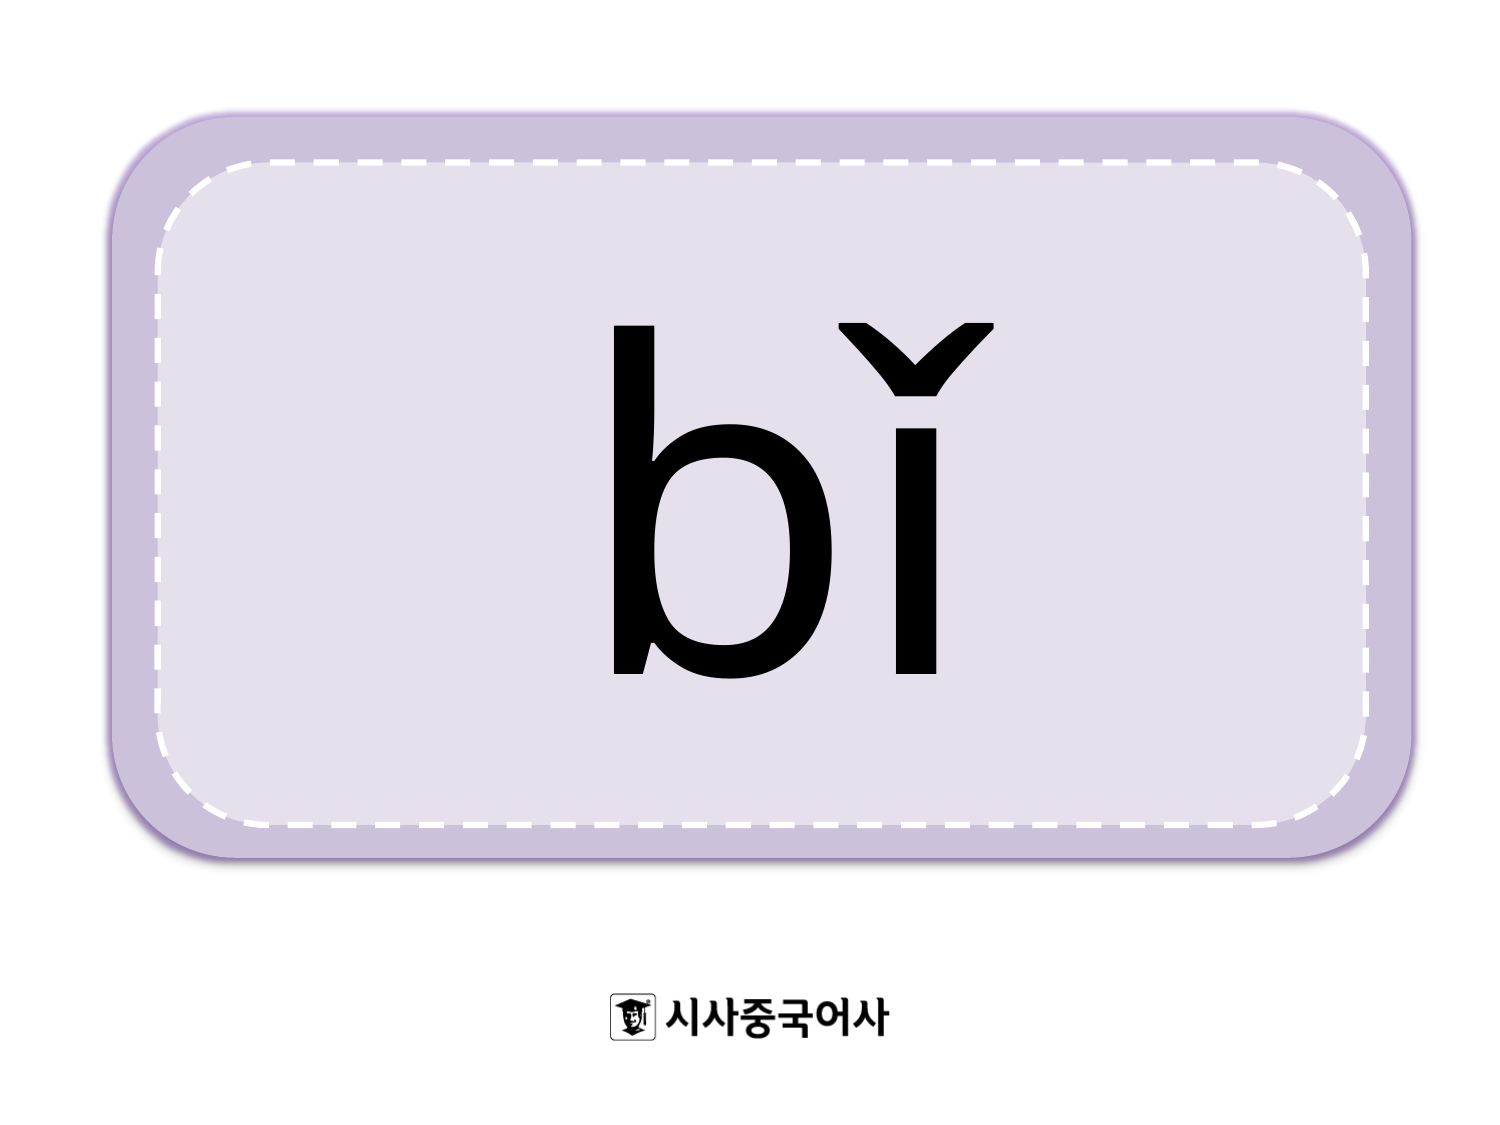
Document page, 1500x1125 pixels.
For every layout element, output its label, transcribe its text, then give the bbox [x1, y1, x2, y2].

text_box bǐ [171, 159, 1380, 823]
picture [602, 987, 898, 1047]
